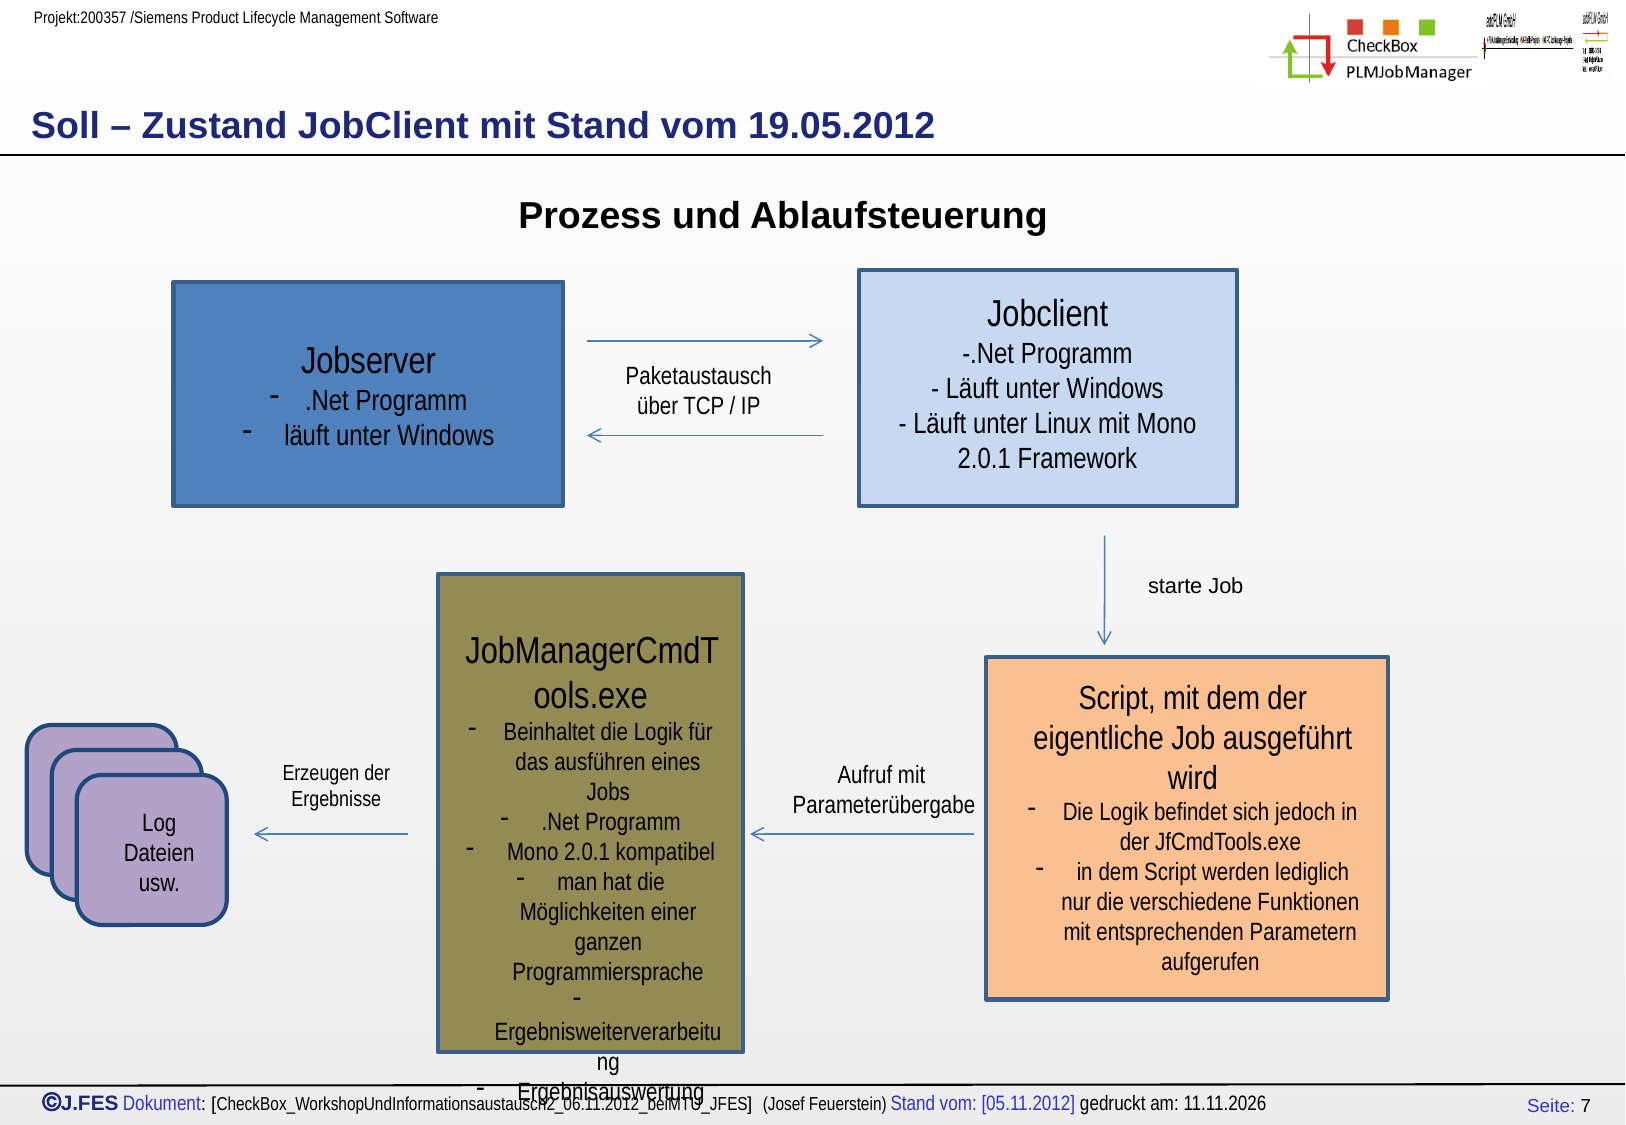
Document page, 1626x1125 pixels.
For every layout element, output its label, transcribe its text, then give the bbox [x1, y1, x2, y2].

text_box starte Job [1133, 564, 1298, 606]
text_box Jobclient -.Net Programm - Läuft unter Windows - Läuft unter Linux mit Mono 2.0.1 Framework [882, 281, 1213, 482]
text_box Jobserver .Net Programm läuft unter Windows [197, 328, 540, 459]
text_box Prozess und Ablaufsteuerung [323, 183, 1243, 243]
text_box [76, 774, 227, 925]
text_box Aufruf mit Parameterübergabe [713, 751, 1056, 827]
text_box [986, 657, 1388, 1000]
text_box Paketaustausch über TCP / IP [598, 352, 800, 428]
text_box [437, 573, 743, 1053]
text_box [858, 270, 1237, 507]
text_box [26, 724, 177, 875]
text_box Erzeugen der Ergebnisse [253, 751, 420, 819]
title Soll – Zustand JobClient mit Stand vom 19.05.2012 [30, 73, 1600, 147]
text_box [51, 749, 202, 900]
text_box Script, mit dem der eigentliche Job ausgeführt wird Die Logik befindet sich jedoch in der JfCmdTools.exe in dem Script werden lediglich nur die verschiedene Funktionen mit entsprechenden Parametern aufgerufen [1009, 668, 1376, 983]
text_box Log Dateien usw. [100, 798, 219, 904]
text_box JobManagerCmdTools.exe Beinhaltet die Logik für das ausführen eines Jobs .Net Programm Mono 2.0.1 kompatibel man hat die Möglichkeiten einer ganzen Programmiersprache Ergebnisweiterverarbeitung Ergebnisauswertung [442, 618, 739, 1113]
text_box [173, 281, 564, 507]
picture [1263, 10, 1482, 73]
